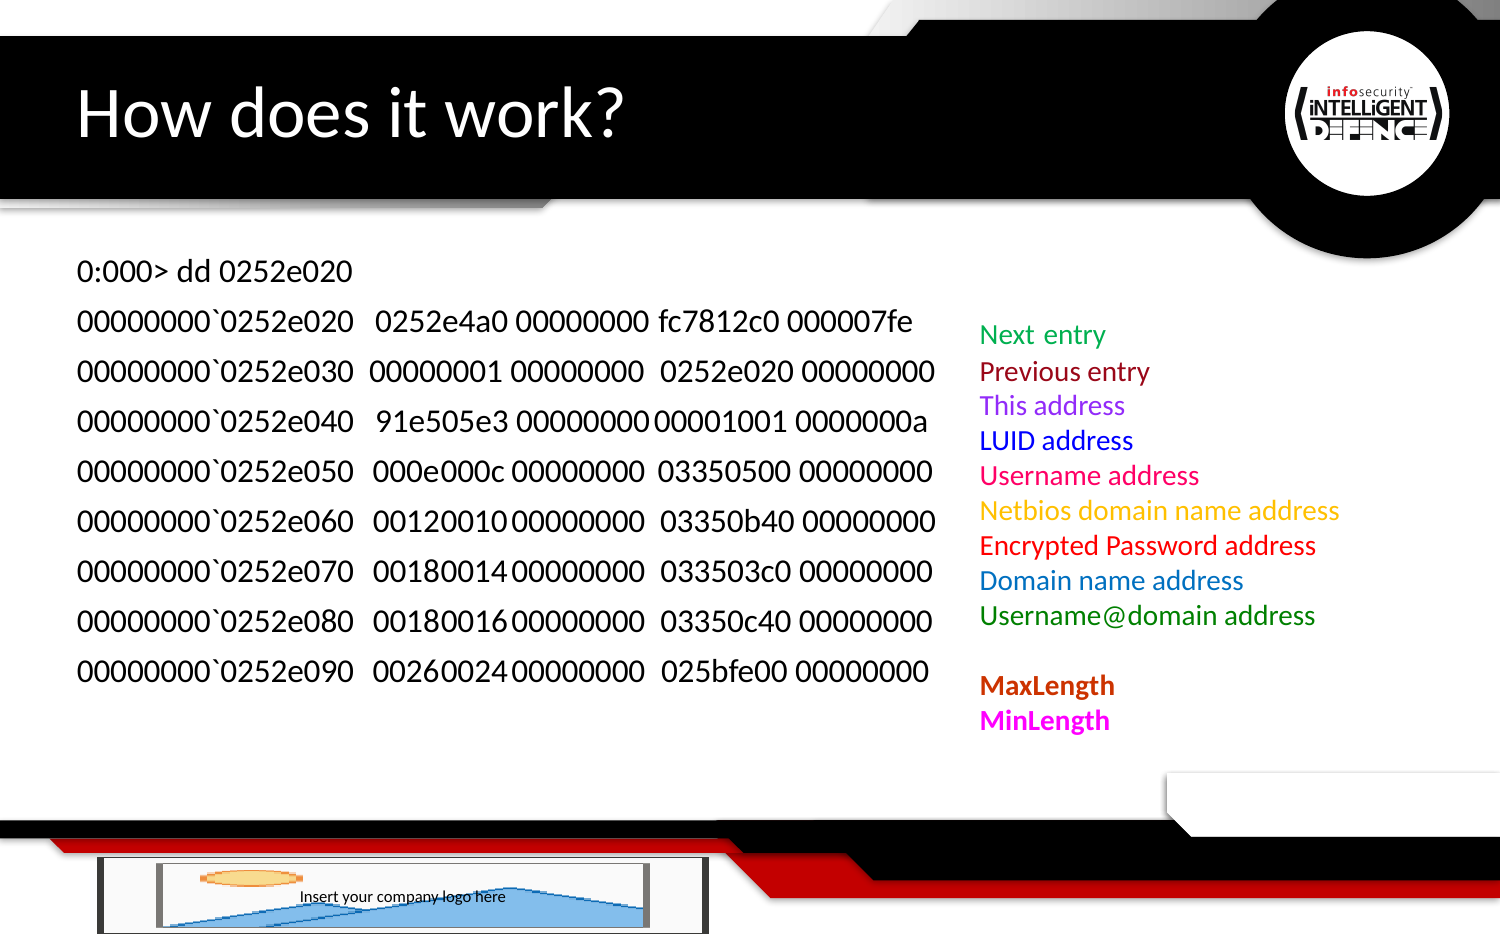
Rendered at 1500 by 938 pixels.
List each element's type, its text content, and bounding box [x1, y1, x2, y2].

text_box Next entry Previous entry This address LUID address Username address Netbios domain name address Encrypted Password address Domain name address Username@domain address MaxLength MinLength [964, 299, 1434, 744]
text_box 0012 [358, 491, 455, 541]
text_box 03350c40 00000000 [645, 591, 949, 647]
text_box 0252e4a0 00000000 [360, 291, 643, 347]
text_box 0010 [425, 492, 523, 541]
text_box 033503c0 00000000 [645, 541, 949, 591]
text_box 000c [425, 441, 520, 492]
text_box 0018 [358, 591, 426, 641]
text_box 0252e020 00000000 [645, 341, 951, 397]
text_box 03350500 00000000 [642, 441, 948, 497]
text_box 0026 [357, 641, 426, 696]
picture [74, 853, 732, 938]
text_box 0018 [358, 541, 425, 591]
text_box 0016 [426, 591, 523, 641]
text_box 0024 [426, 641, 523, 696]
text_box 0014 [425, 541, 523, 597]
text_box 000e [357, 441, 425, 497]
list 0:000> dd 0252e020 00000000`0252e020 00000000`0252e030 00000001 00000000 00000000`0252e040 00001001 0000000a 00000000`0252e050 00000000 00000000`0252e060 00000000 00000000`0252e070 00000000 00000000`0252e080 00000000 00000000`0252e090 00000000 [76, 244, 1294, 798]
title How does it work? [76, 38, 1199, 195]
text_box fc7812c0 000007fe [643, 291, 929, 347]
text_box 03350b40 00000000 [645, 491, 952, 547]
text_box 025bfe00 00000000 [646, 641, 945, 696]
text_box 91e505e3 00000000 [360, 391, 666, 446]
